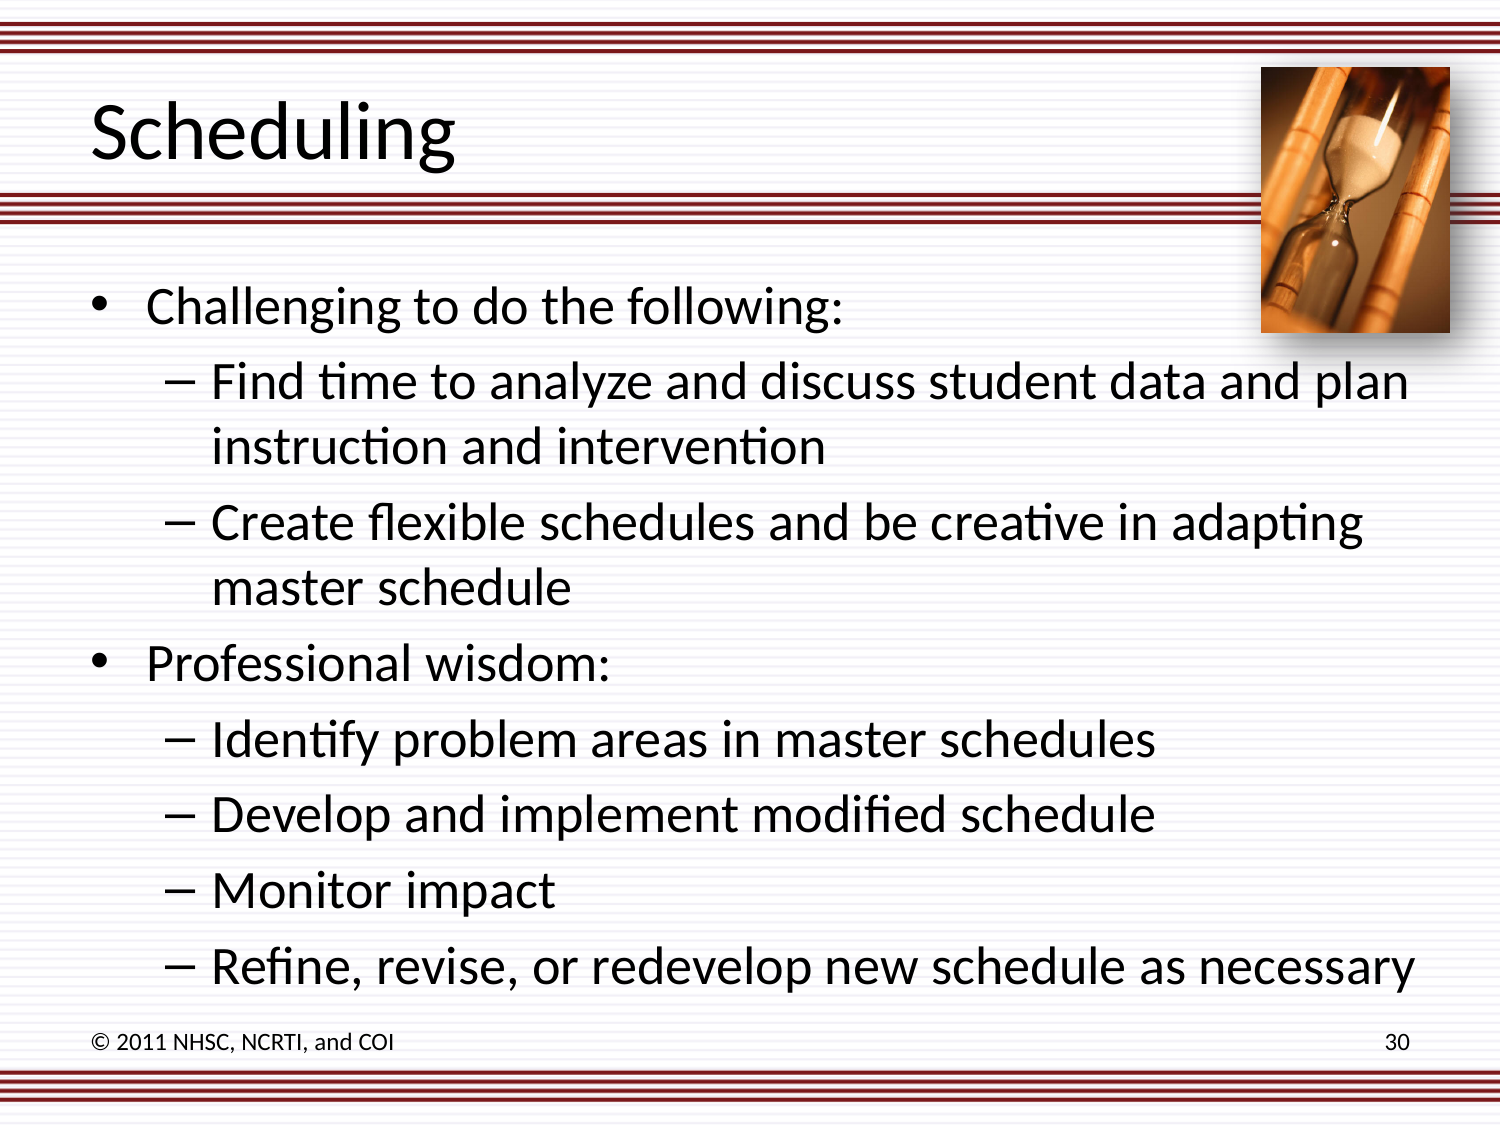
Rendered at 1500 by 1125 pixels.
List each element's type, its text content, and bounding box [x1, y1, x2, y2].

picture [0, 0, 1500, 1125]
slide_number 30 [1074, 1010, 1425, 1071]
footer © 2011 NHSC, NCRTI, and COI [75, 1010, 550, 1071]
title Scheduling [74, 44, 1426, 209]
list Challenging to do the following: Find time to analyze and discuss student data and plan instruction and intervention Create flexible schedules and be creative in adapting master schedule Professional wisdom: Identify problem areas in master schedules Develop and implement modified schedule Monitor impact Refine, revise, or redevelop new schedule as necessary [74, 262, 1438, 1006]
